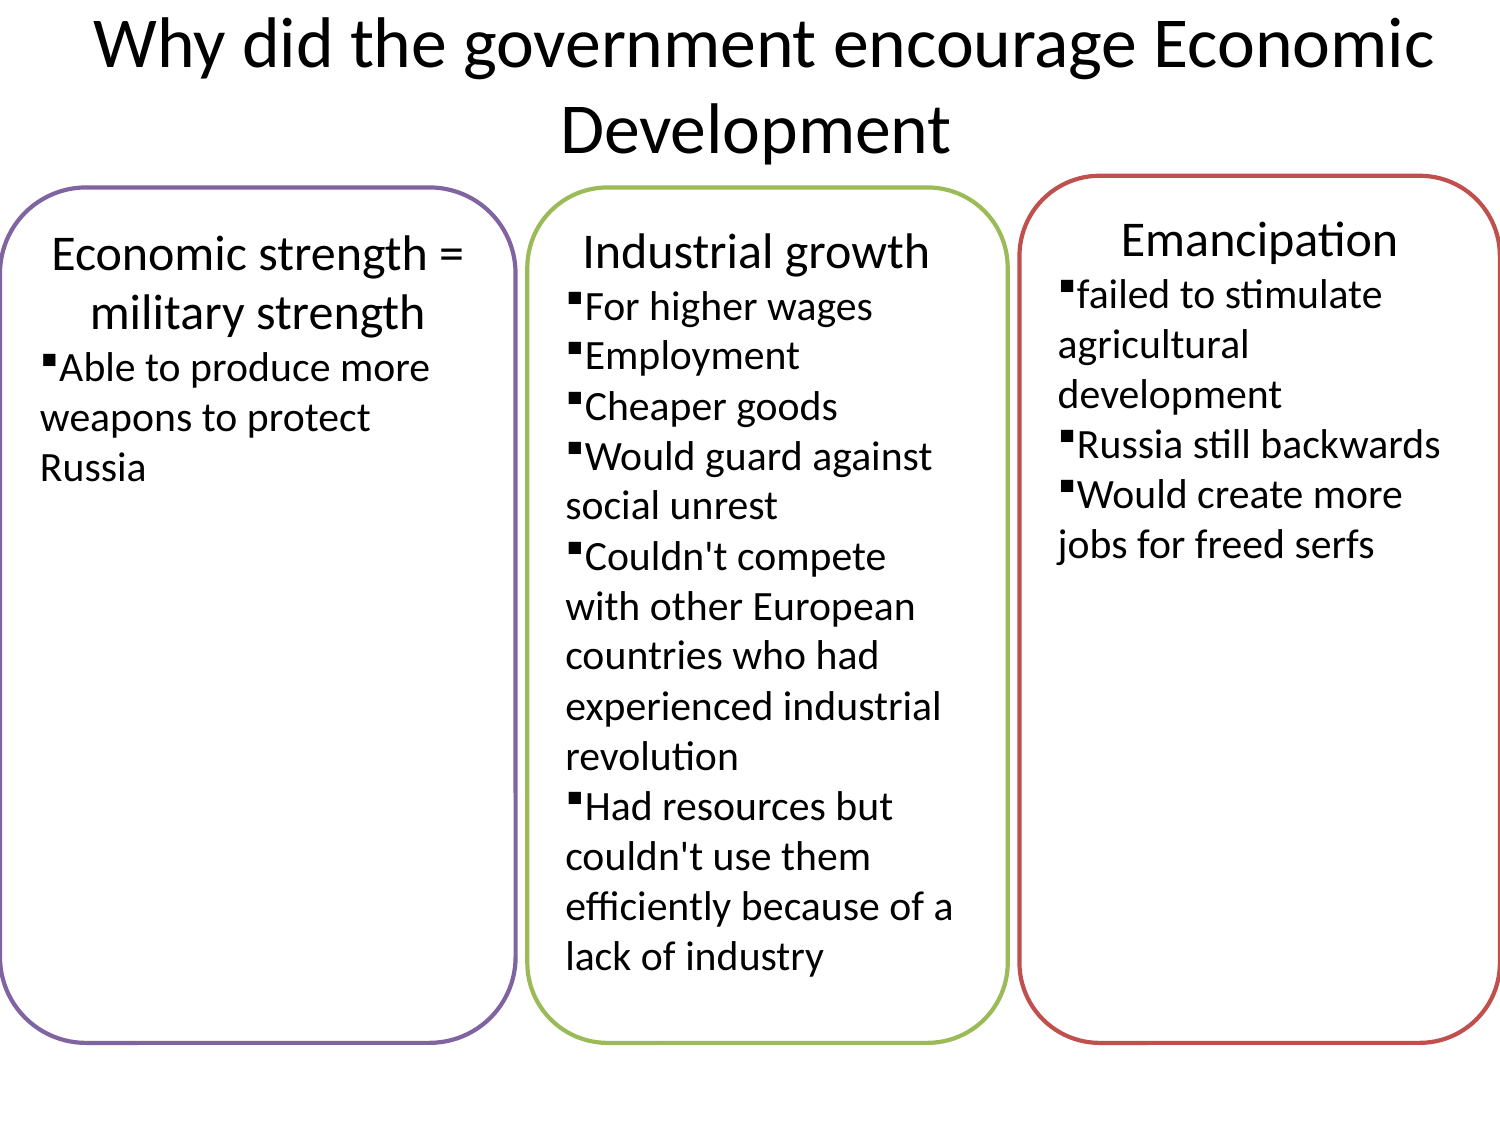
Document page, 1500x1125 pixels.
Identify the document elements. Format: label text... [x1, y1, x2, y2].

title Why did the government encourage Economic Development [75, 0, 1454, 176]
text_box Industrial growth For higher wages Employment Cheaper goods Would guard against social unrest Couldn't compete with other European countries who had experienced industrial revolution Had resources but couldn't use them efficiently because of a lack of industry [525, 185, 1010, 1046]
text_box Economic strength = military strength Able to produce more weapons to protect Russia [0, 185, 518, 1046]
text_box Emancipation failed to stimulate agricultural development Russia still backwards Would create more jobs for freed serfs [1017, 173, 1500, 1046]
